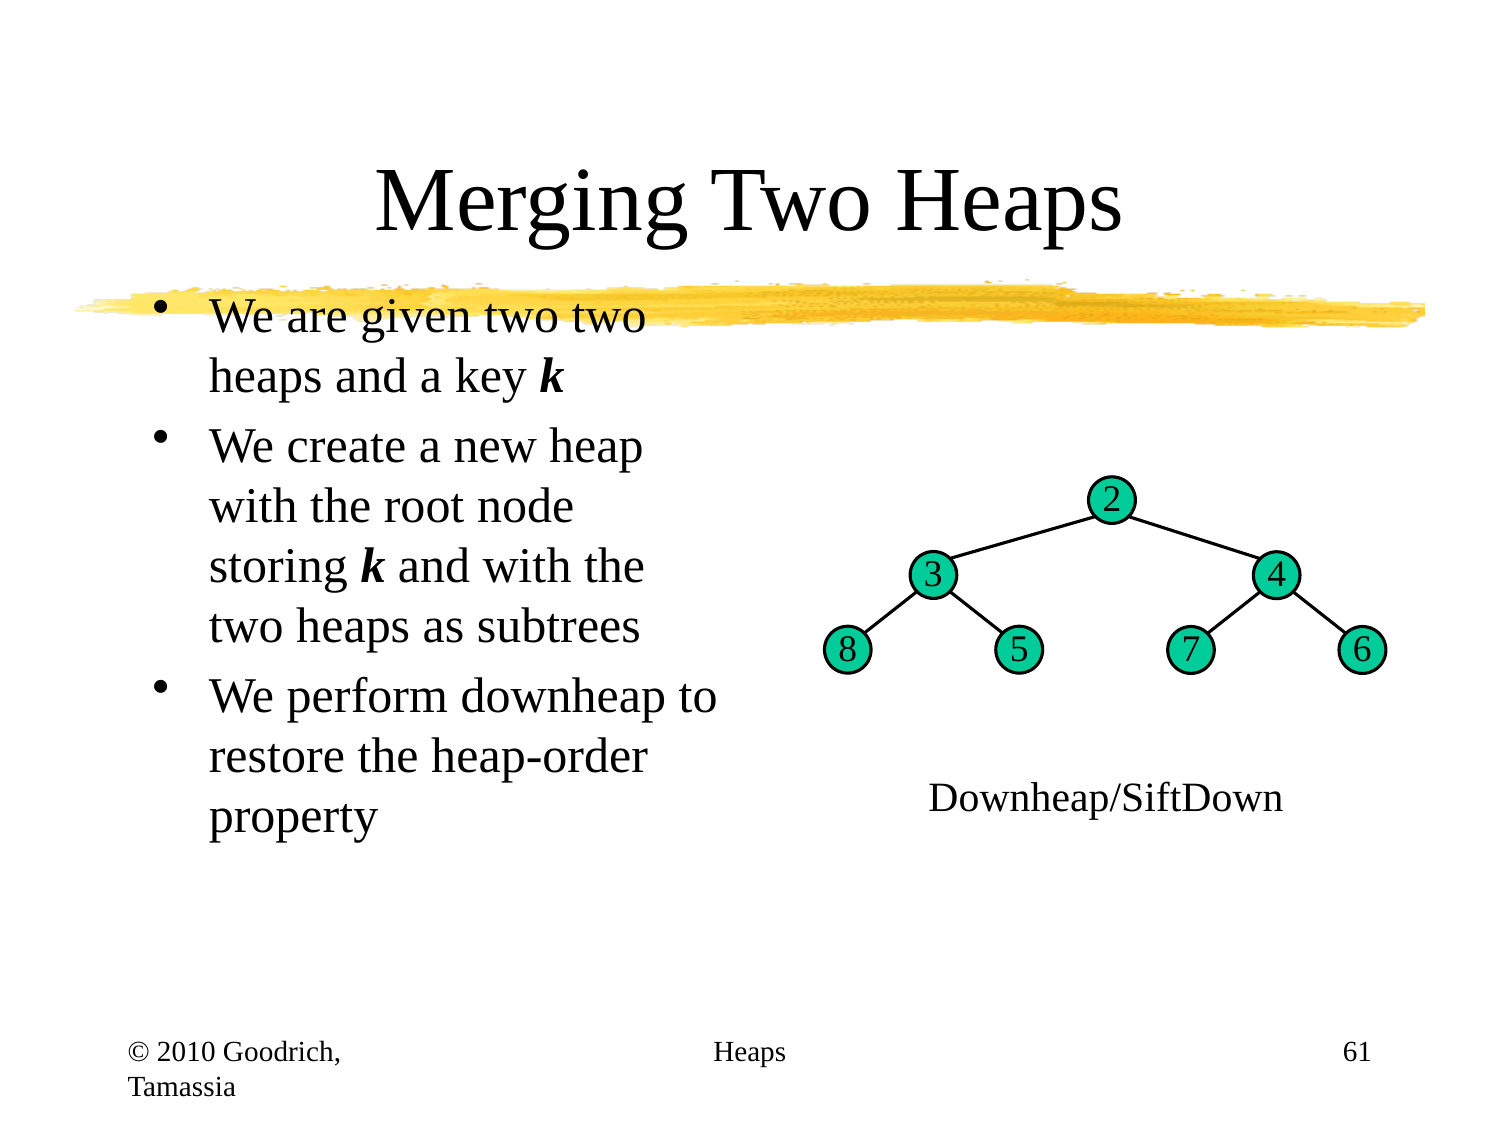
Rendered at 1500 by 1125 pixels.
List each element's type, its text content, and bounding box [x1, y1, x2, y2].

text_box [949, 519, 1096, 557]
picture [75, 274, 137, 338]
text_box 6 [1339, 626, 1386, 674]
text_box 7 [1167, 626, 1215, 674]
text_box 4 [1253, 551, 1300, 599]
text_box 5 [995, 626, 1043, 674]
text_box 3 [910, 551, 957, 599]
text_box Downheap/SiftDown [913, 762, 1300, 828]
slide_number © 2010 Goodrich, Tamassia [112, 1024, 426, 1101]
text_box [1128, 519, 1261, 558]
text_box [949, 592, 1004, 633]
text_box 8 [824, 626, 872, 674]
picture [738, 274, 1425, 338]
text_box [864, 592, 918, 633]
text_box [1292, 592, 1347, 633]
title Merging Two Heaps [112, 99, 1388, 288]
slide_number 61 [1074, 1024, 1388, 1101]
footer Heaps [512, 1024, 988, 1101]
text_box 2 [1088, 476, 1136, 524]
list We are given two two heaps and a key k We create a new heap with the root node storing k and with the two heaps as subtrees We perform downheap to restore the heap-order property [137, 274, 738, 951]
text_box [1207, 592, 1261, 633]
